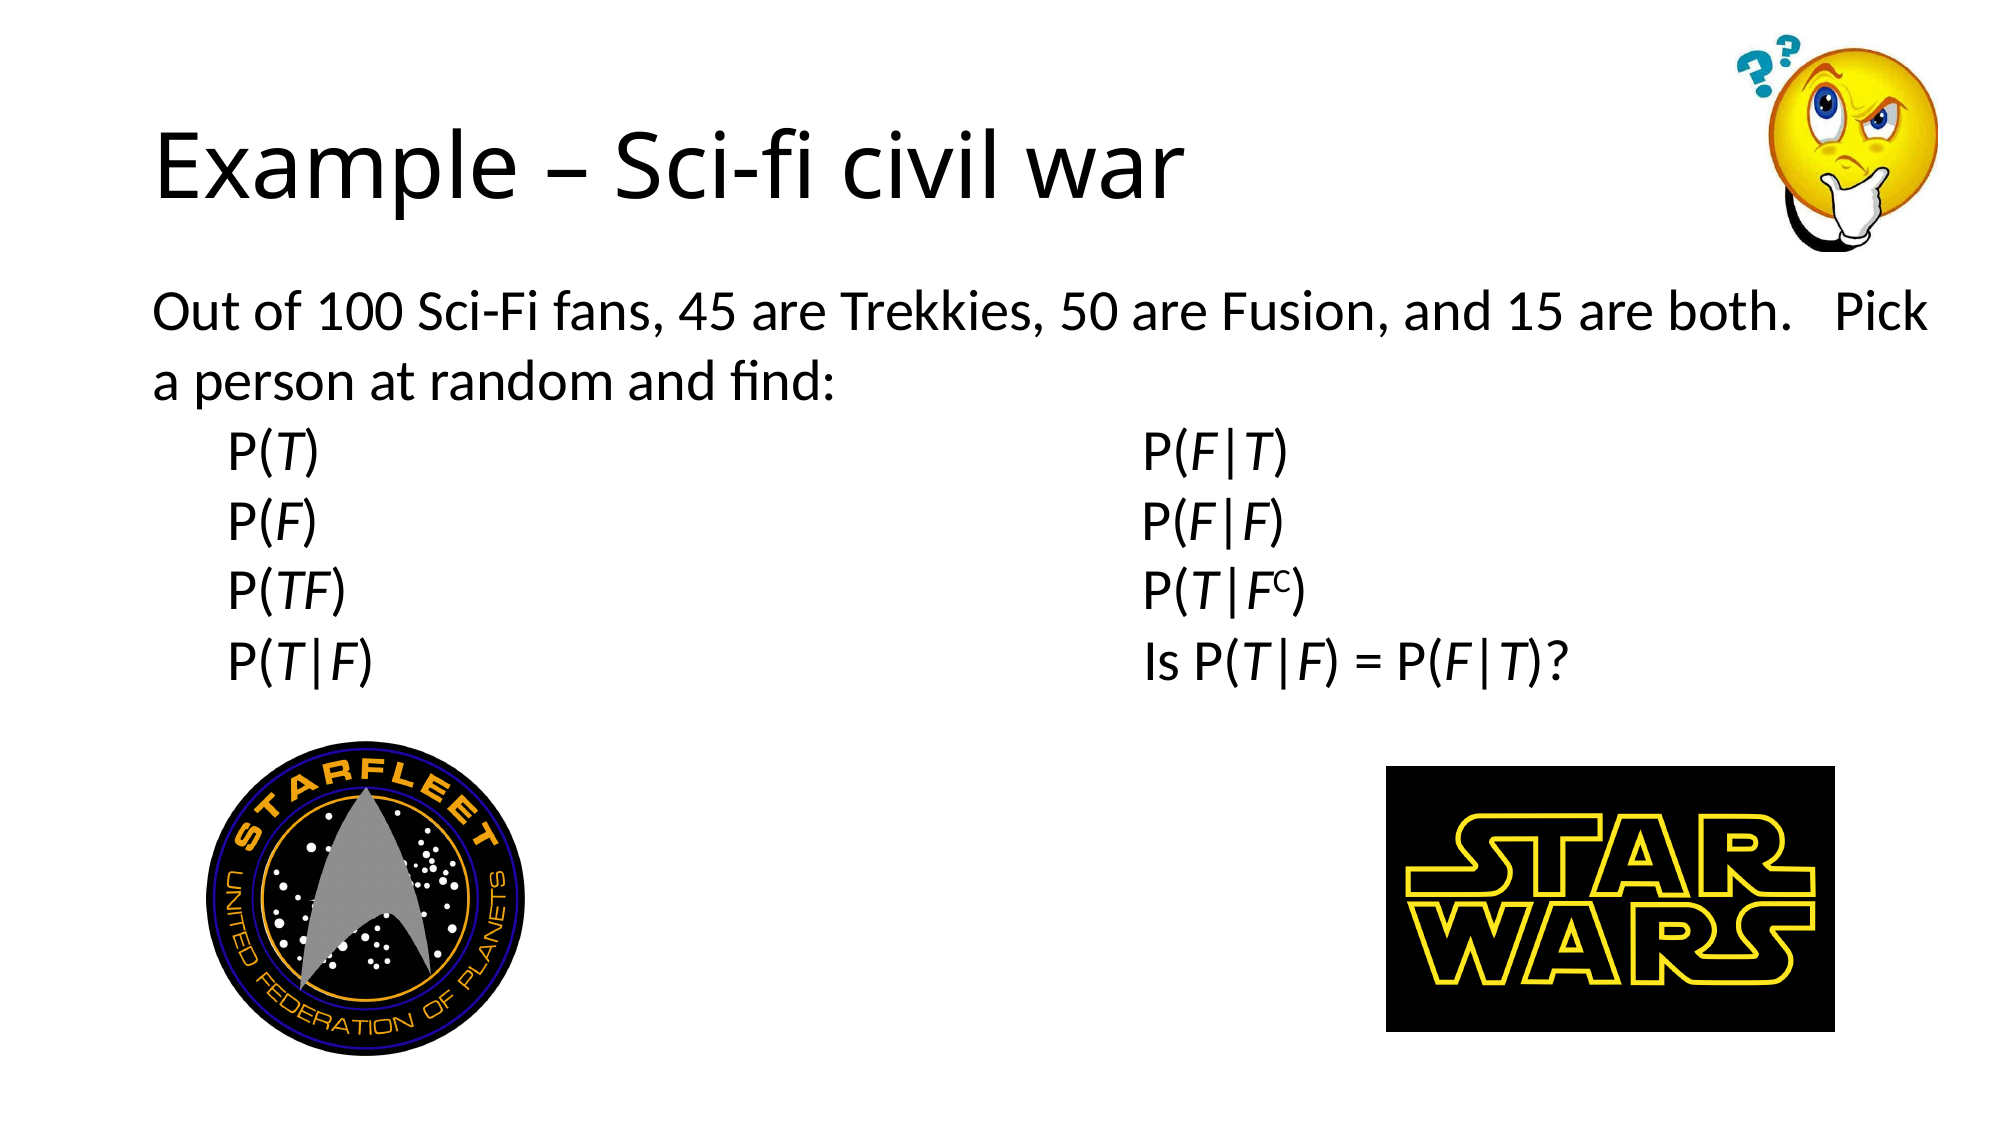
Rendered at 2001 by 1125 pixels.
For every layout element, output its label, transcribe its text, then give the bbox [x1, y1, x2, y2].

picture [206, 741, 525, 1056]
picture [1735, 33, 1938, 252]
text_box Out of 100 Sci-Fi fans, 45 are Trekkies, 50 are Fusion, and 15 are both. Pick a person at random and find: P(T) P(F|T) P(F) P(F|F) P(TF) P(T|FC) P(T|F) Is P(T|F) = P(F|T)? [137, 264, 1977, 700]
title Example – Sci-fi civil war [137, 59, 1863, 264]
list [1386, 766, 1835, 1032]
